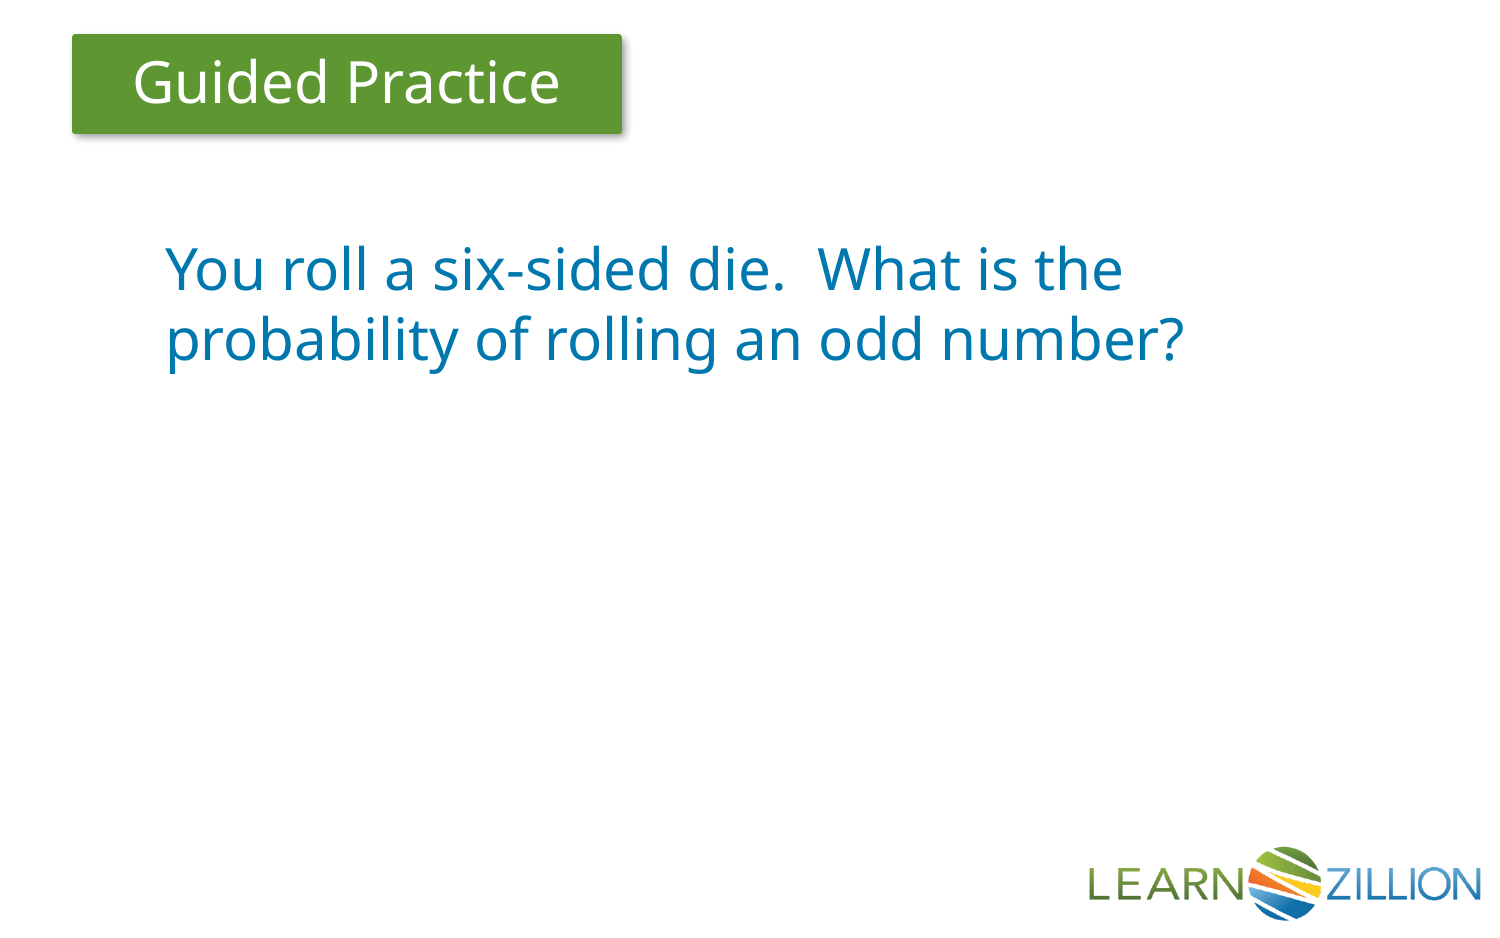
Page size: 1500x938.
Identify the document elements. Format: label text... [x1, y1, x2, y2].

picture [1087, 843, 1482, 923]
text_box You roll a six-sided die. What is the probability of rolling an odd number? [149, 225, 1350, 338]
